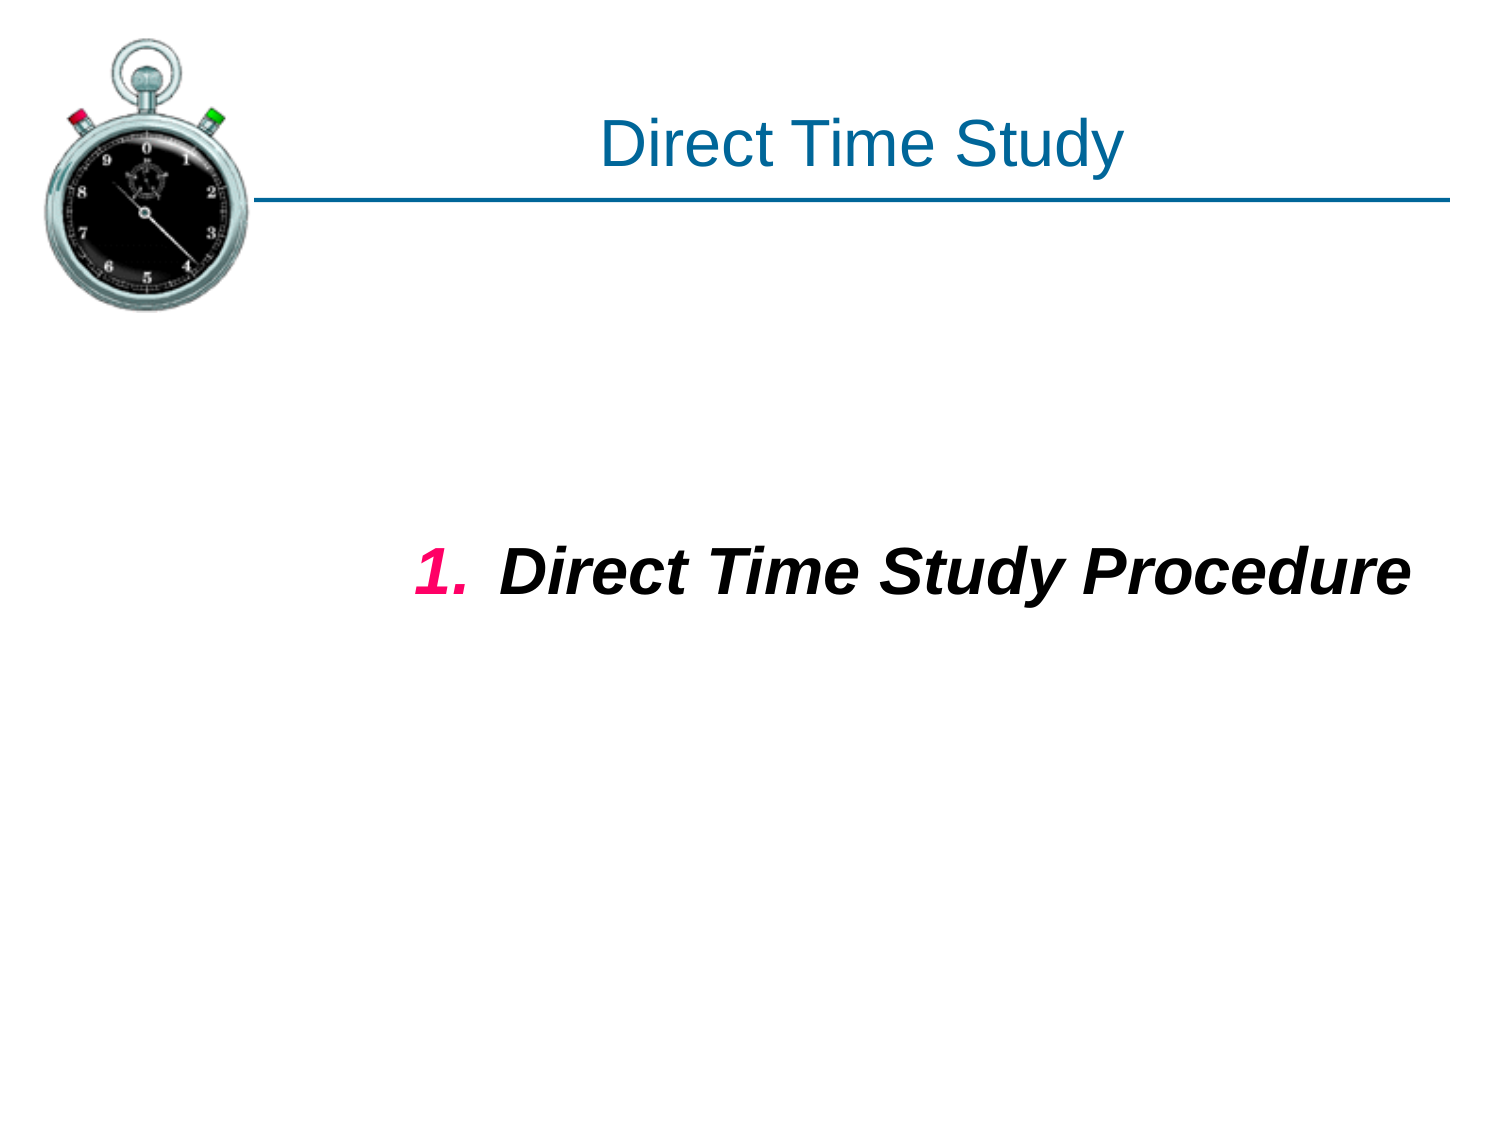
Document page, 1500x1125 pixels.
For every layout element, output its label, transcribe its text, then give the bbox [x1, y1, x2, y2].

list Direct Time Study Procedure [399, 237, 1450, 975]
title Direct Time Study [275, 37, 1450, 188]
picture [37, 37, 254, 313]
